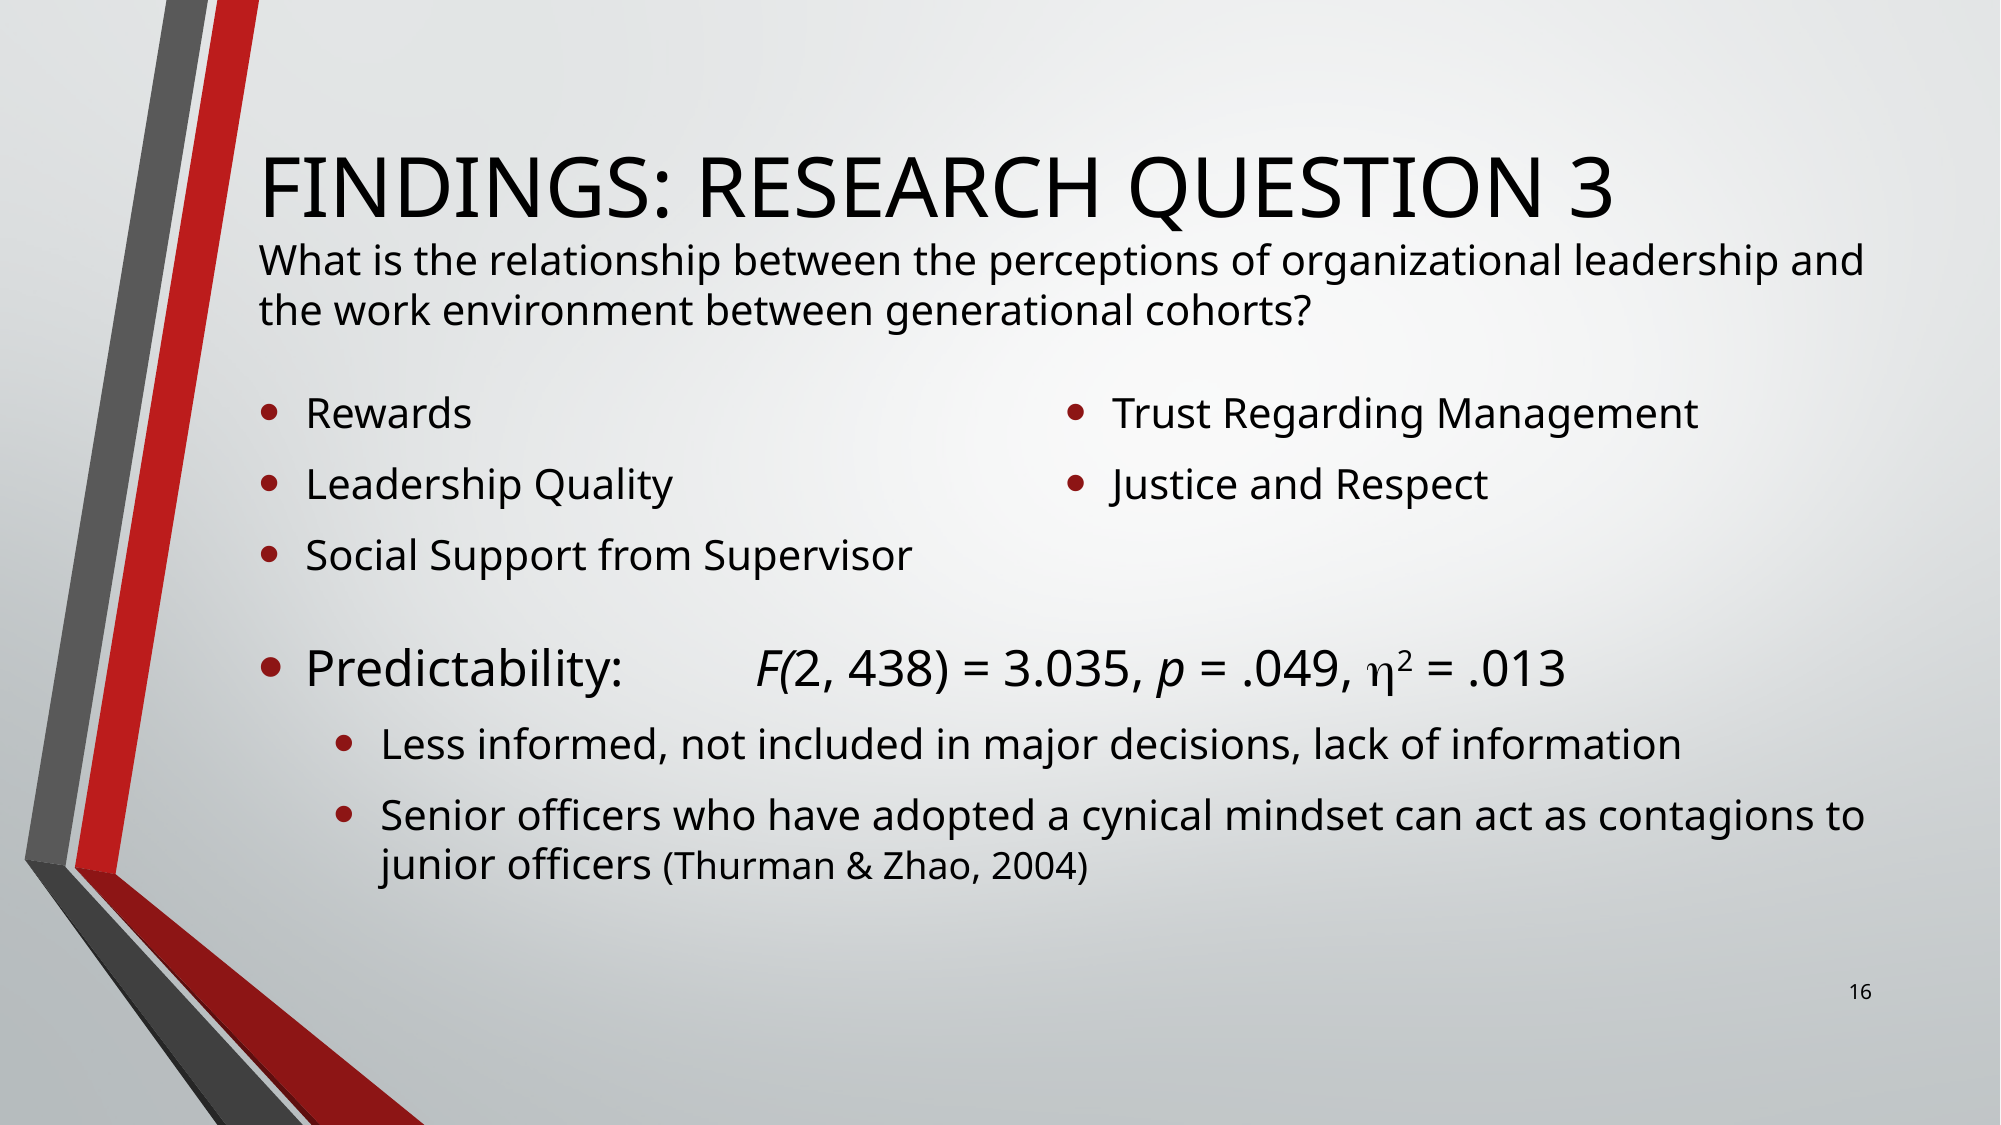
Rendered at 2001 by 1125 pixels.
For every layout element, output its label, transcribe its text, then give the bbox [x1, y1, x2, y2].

title FINDINGS: RESEARCH QUESTION 3 What is the relationship between the perceptions of organizational leadership and the work environment between generational cohorts? [243, 112, 1887, 354]
list Rewards Leadership Quality Social Support from Supervisor Trust Regarding Management Justice and Respect [243, 354, 1887, 562]
text_box Predictability: F(2, 438) = 3.035, p = .049, 2 = .013 Less informed, not included in major decisions, lack of information Senior officers who have adopted a cynical mindset can act as contagions to junior officers (Thurman & Zhao, 2004) [243, 562, 1887, 963]
slide_number 16 [1796, 963, 1887, 1023]
